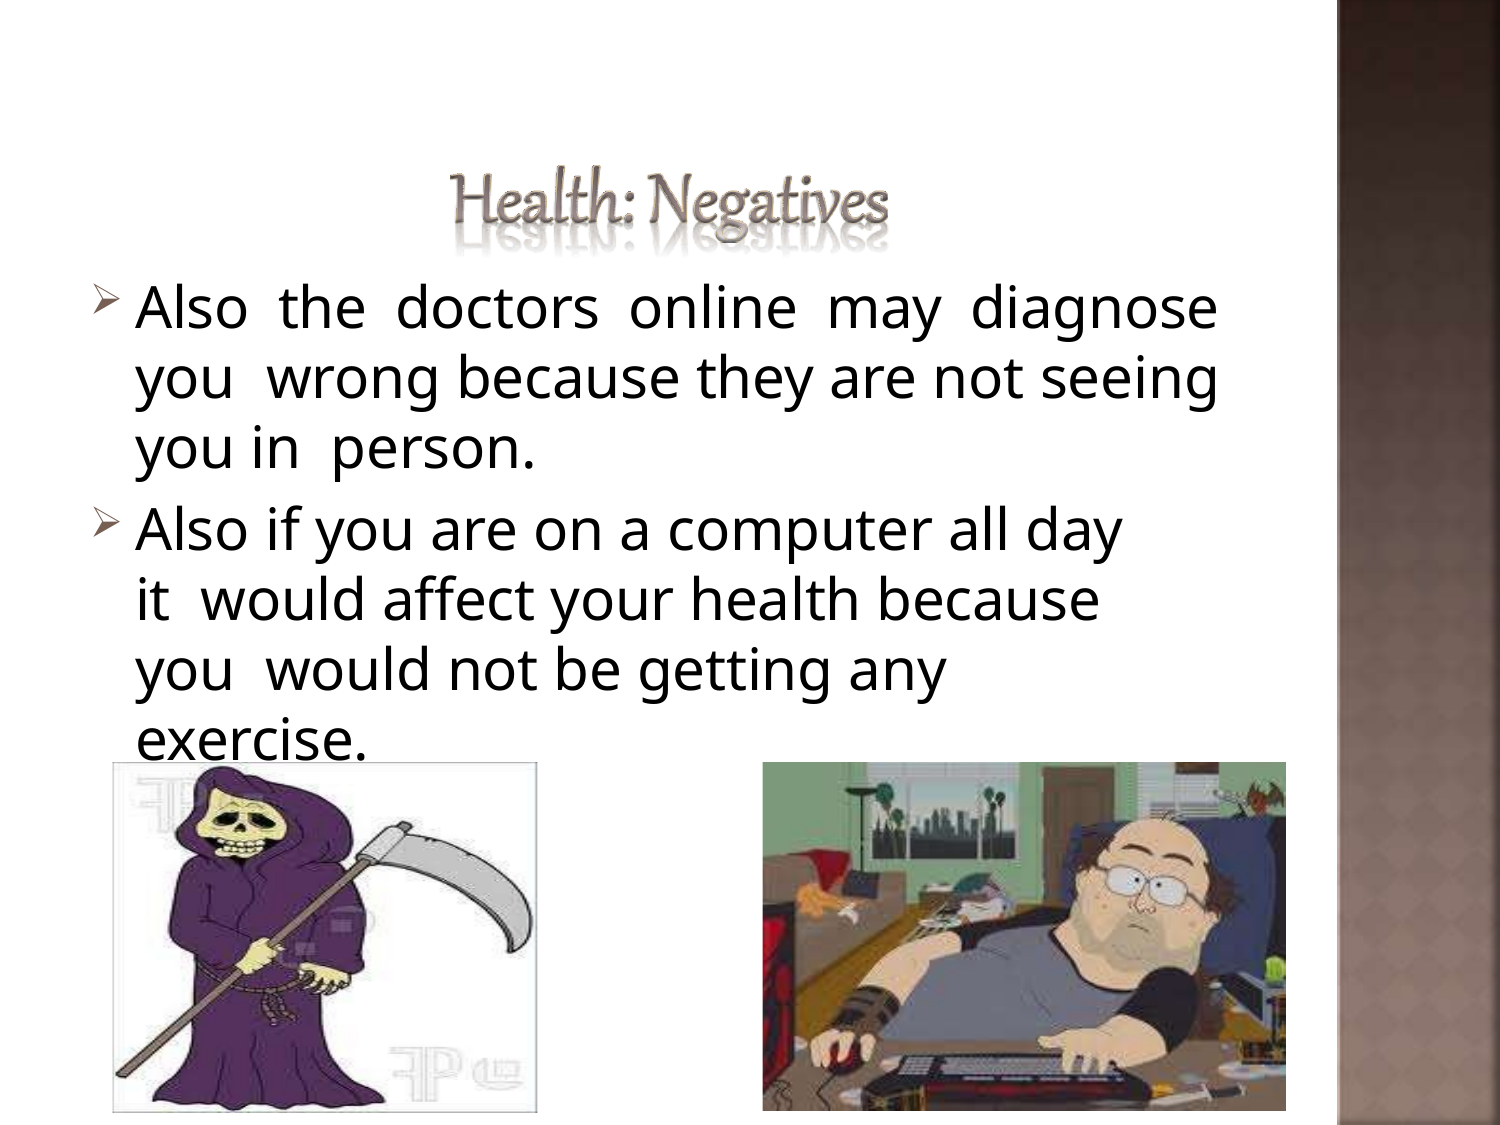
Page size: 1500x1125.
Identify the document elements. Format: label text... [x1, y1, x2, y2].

text_box [450, 165, 888, 243]
text_box [1337, 0, 1500, 1125]
text_box [449, 220, 889, 267]
text_box [112, 762, 538, 1113]
text_box [762, 762, 1286, 1111]
text_box Also the doctors online may diagnose you wrong because they are not seeing you in person. Also if you are on a computer all day it would affect your health because you would not be getting any exercise. [87, 267, 1221, 773]
